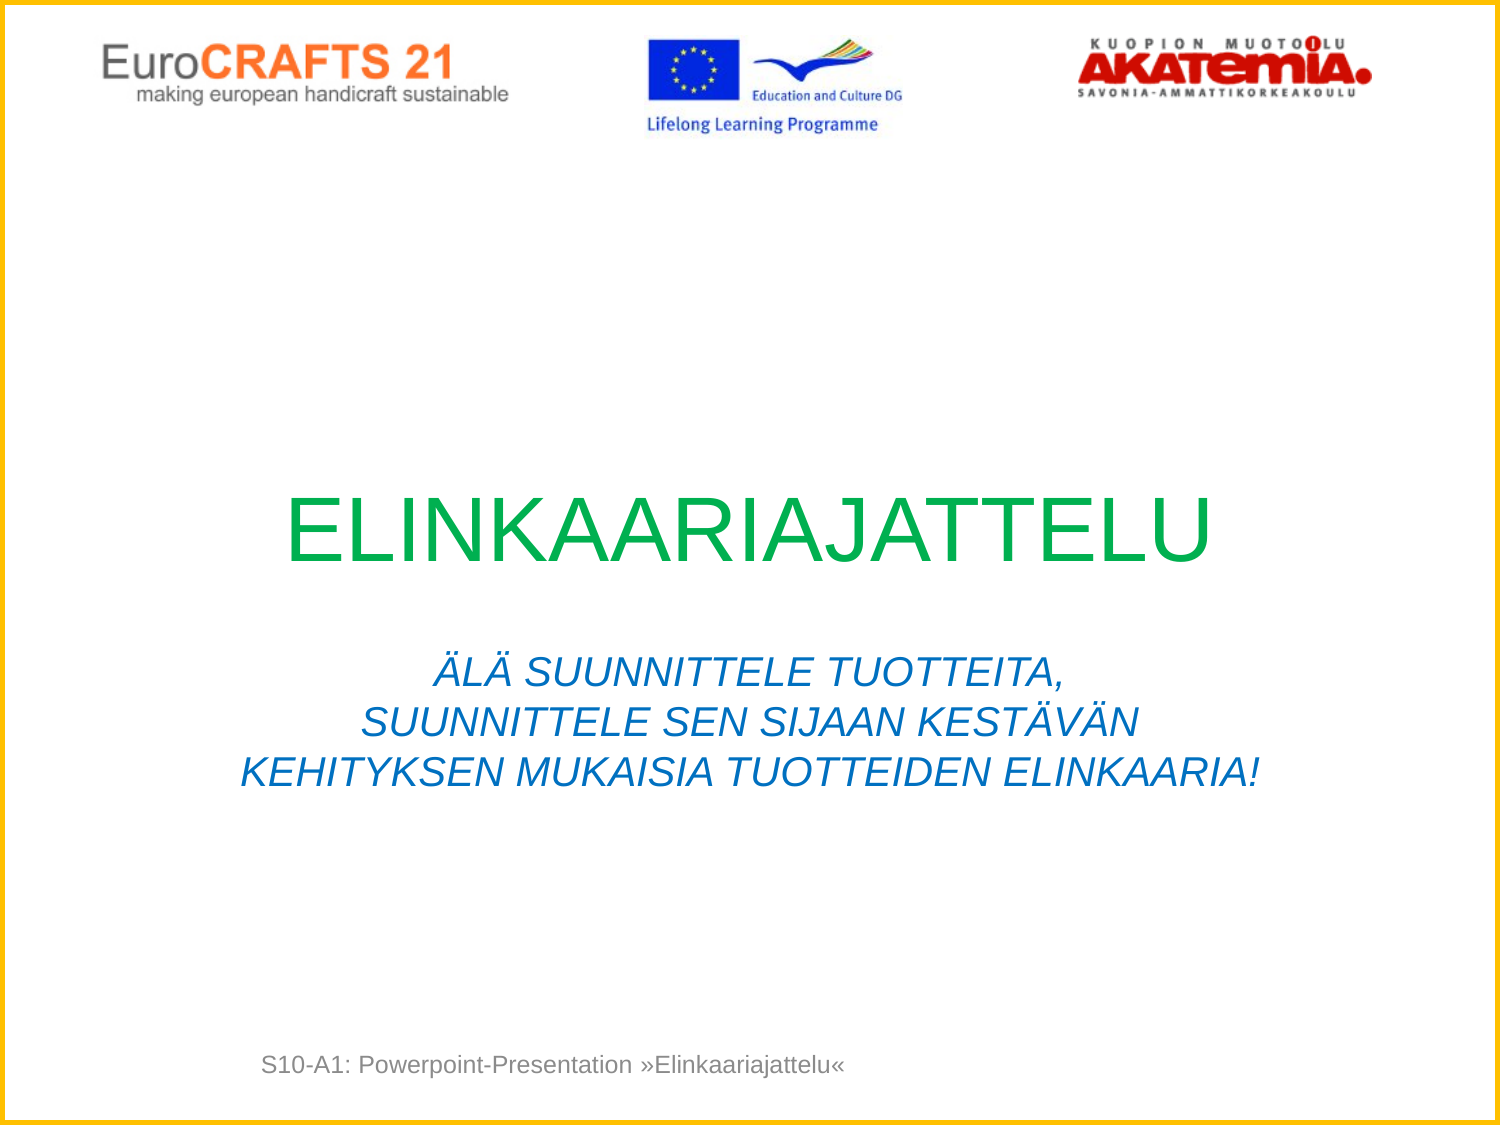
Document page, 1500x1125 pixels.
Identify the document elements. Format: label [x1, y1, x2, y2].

picture [93, 34, 516, 110]
picture [644, 34, 903, 140]
picture [1077, 34, 1372, 103]
text_box [0, 0, 1500, 1125]
